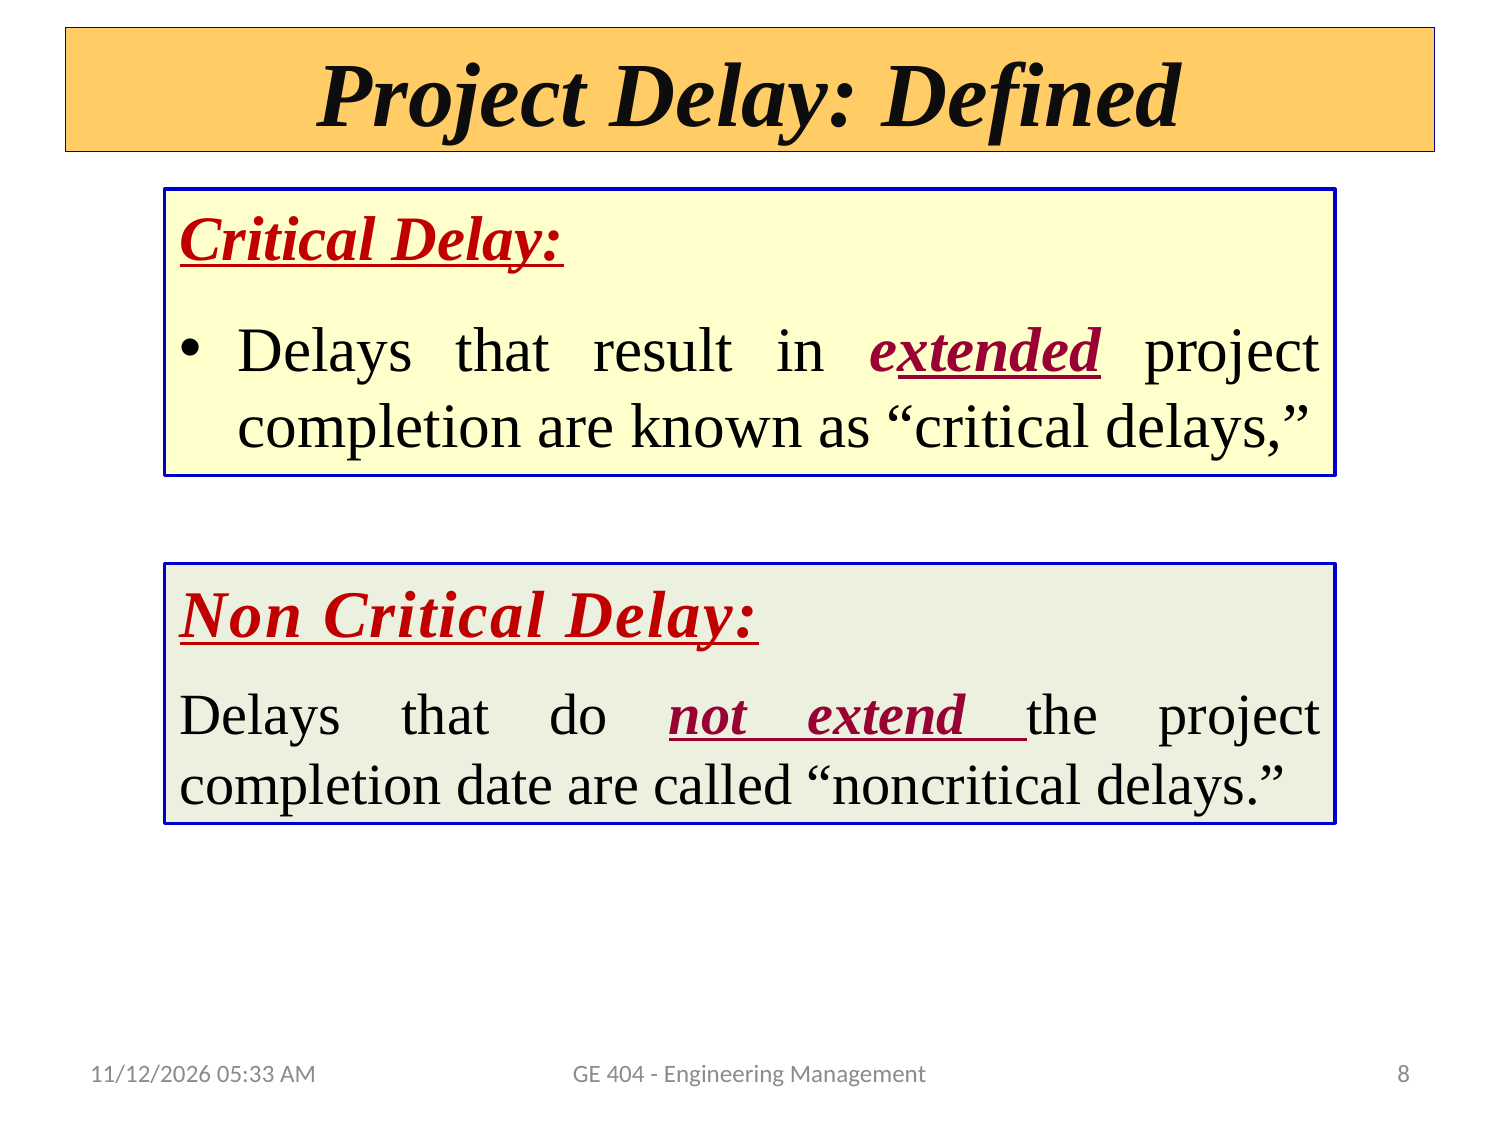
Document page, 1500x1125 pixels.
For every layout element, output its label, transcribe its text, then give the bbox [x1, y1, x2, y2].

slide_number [75, 1042, 425, 1103]
slide_number 8 [1074, 1042, 1425, 1103]
list Critical Delay: Delays that result in extended project completion are known as “critical delays,” [164, 189, 1336, 476]
title Project Delay: Defined [65, 27, 1435, 152]
text_box Non Critical Delay: Delays that do not extend the project completion date are called “noncritical delays.” [164, 563, 1336, 824]
footer GE 404 - Engineering Management [512, 1042, 988, 1103]
